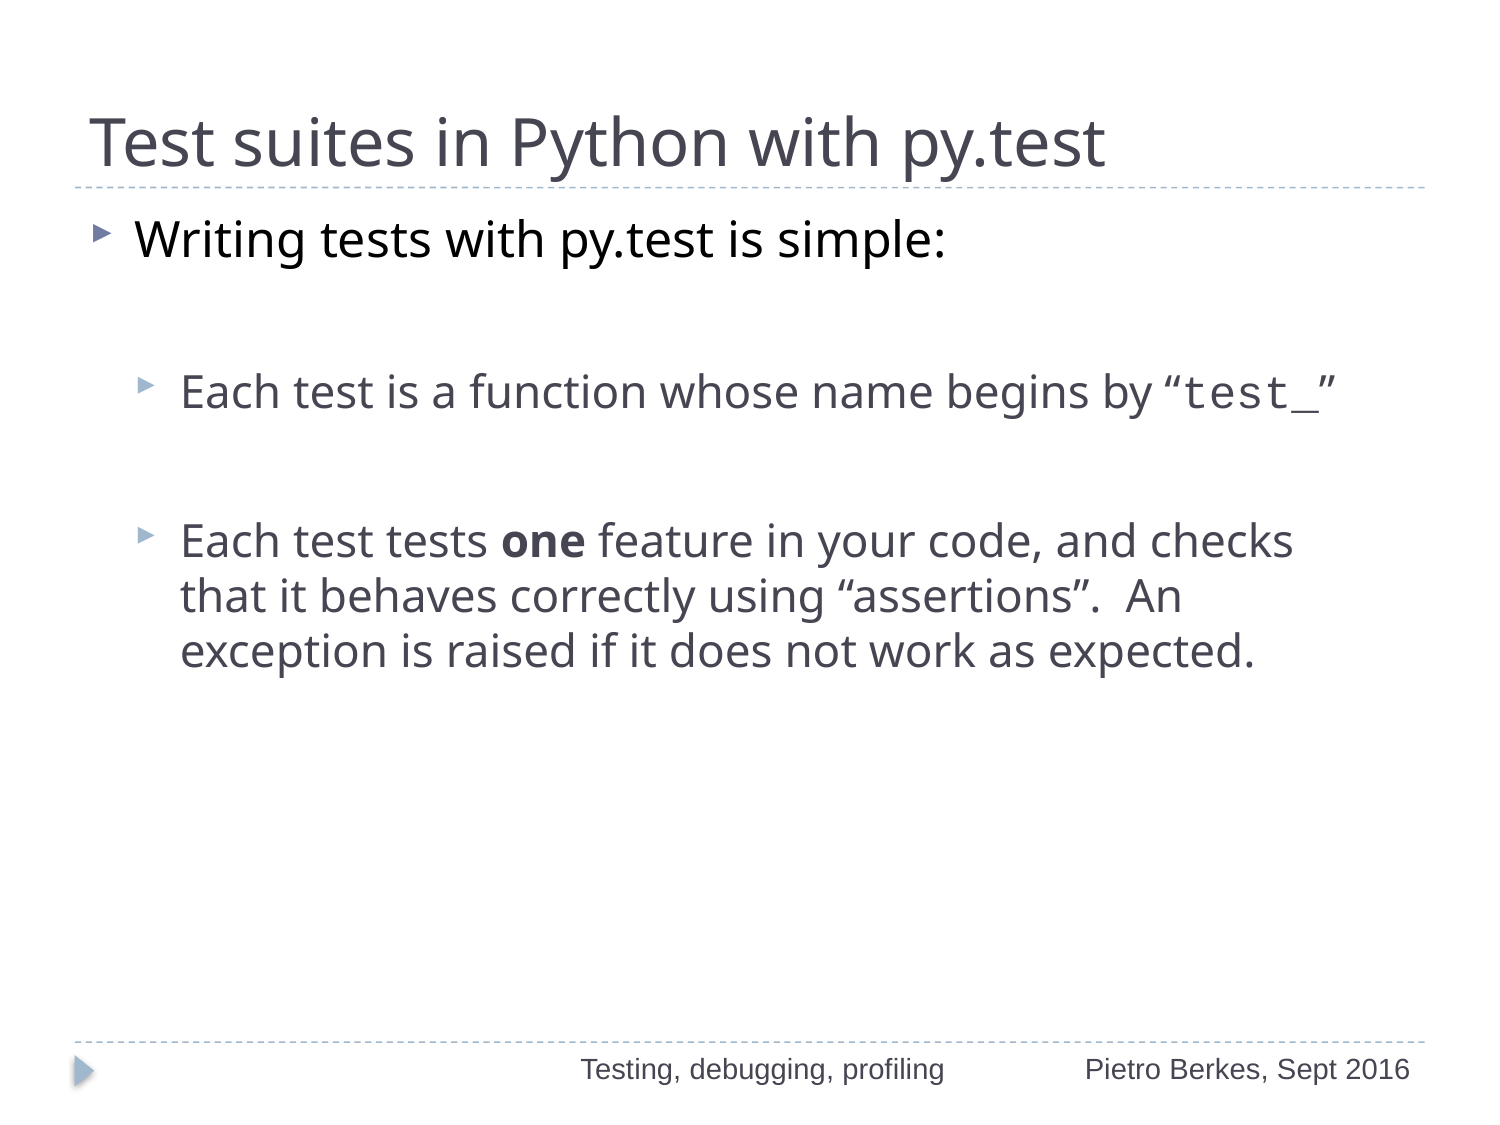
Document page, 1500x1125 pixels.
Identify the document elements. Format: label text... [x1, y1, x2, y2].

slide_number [1051, 1042, 1426, 1103]
title Test suites in Python with py.test [75, 24, 1425, 188]
footer Testing, debugging, profiling [475, 1042, 1051, 1103]
list Writing tests with py.test is simple: Each test is a function whose name begins by “test_” Each test tests one feature in your code, and checks that it behaves correctly using “assertions”. An exception is raised if it does not work as expected. [75, 200, 1376, 1010]
